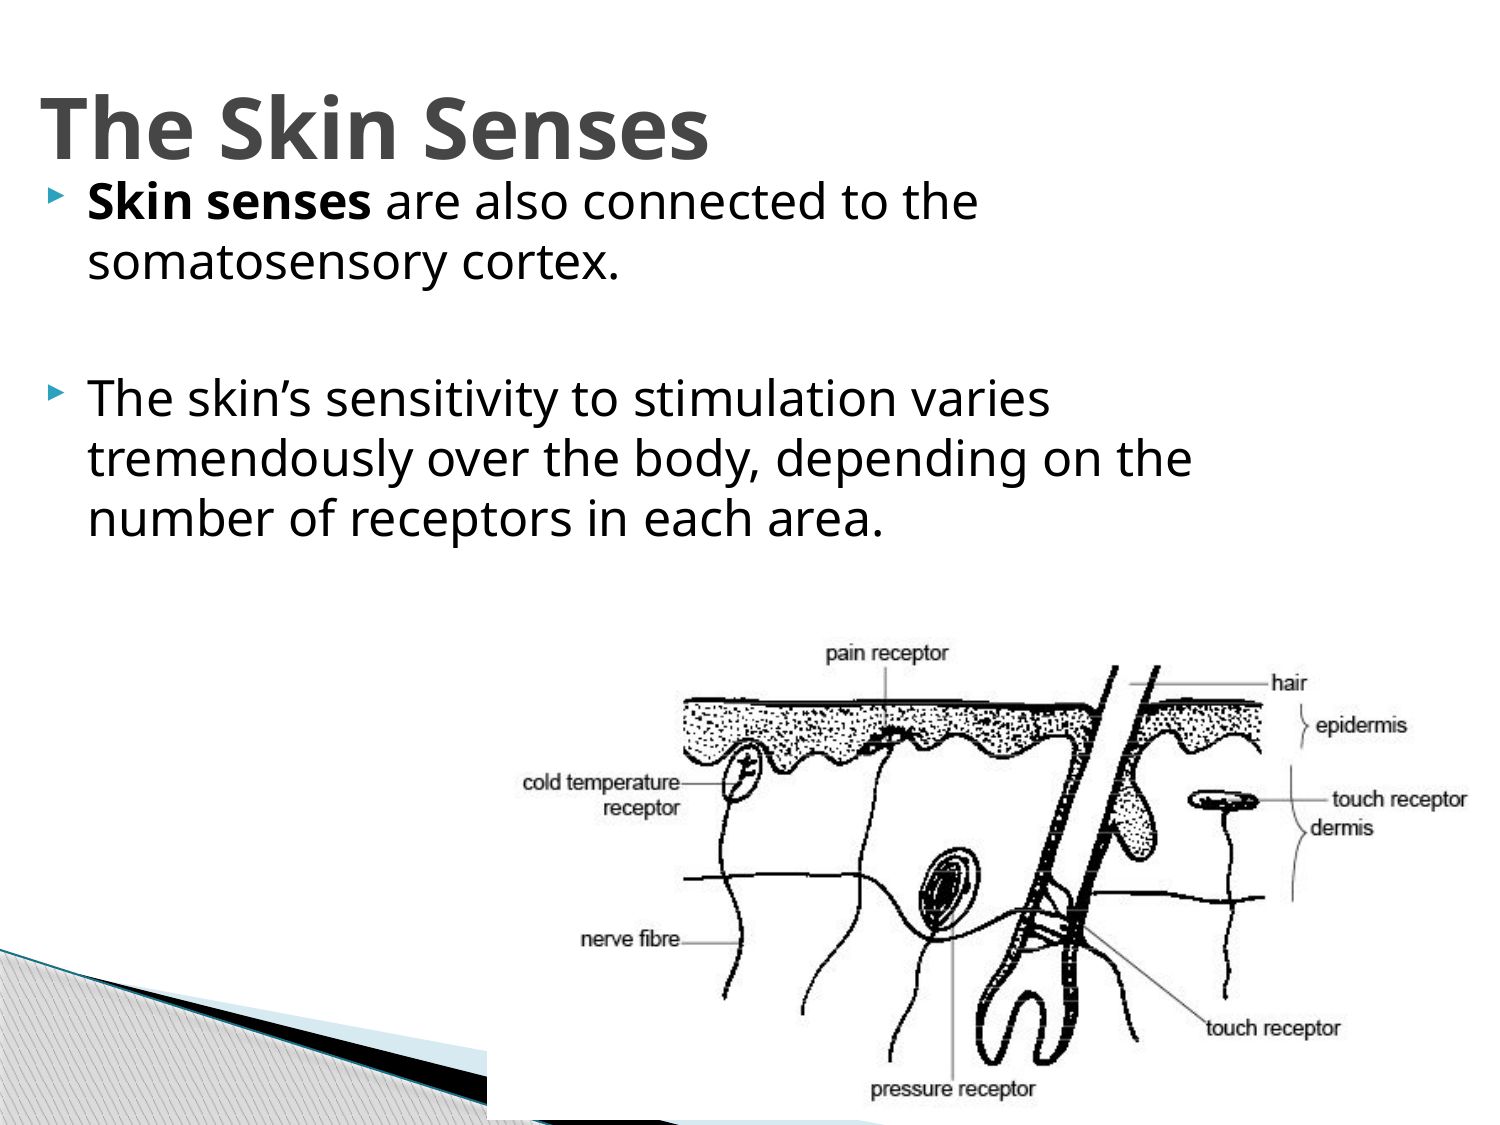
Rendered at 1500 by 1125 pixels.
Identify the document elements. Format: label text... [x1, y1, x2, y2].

picture [487, 637, 1500, 1121]
list Skin senses are also connected to the somatosensory cortex. The skin’s sensitivity to stimulation varies tremendously over the body, depending on the number of receptors in each area. [12, 162, 1363, 905]
title The Skin Senses [24, 37, 1375, 213]
